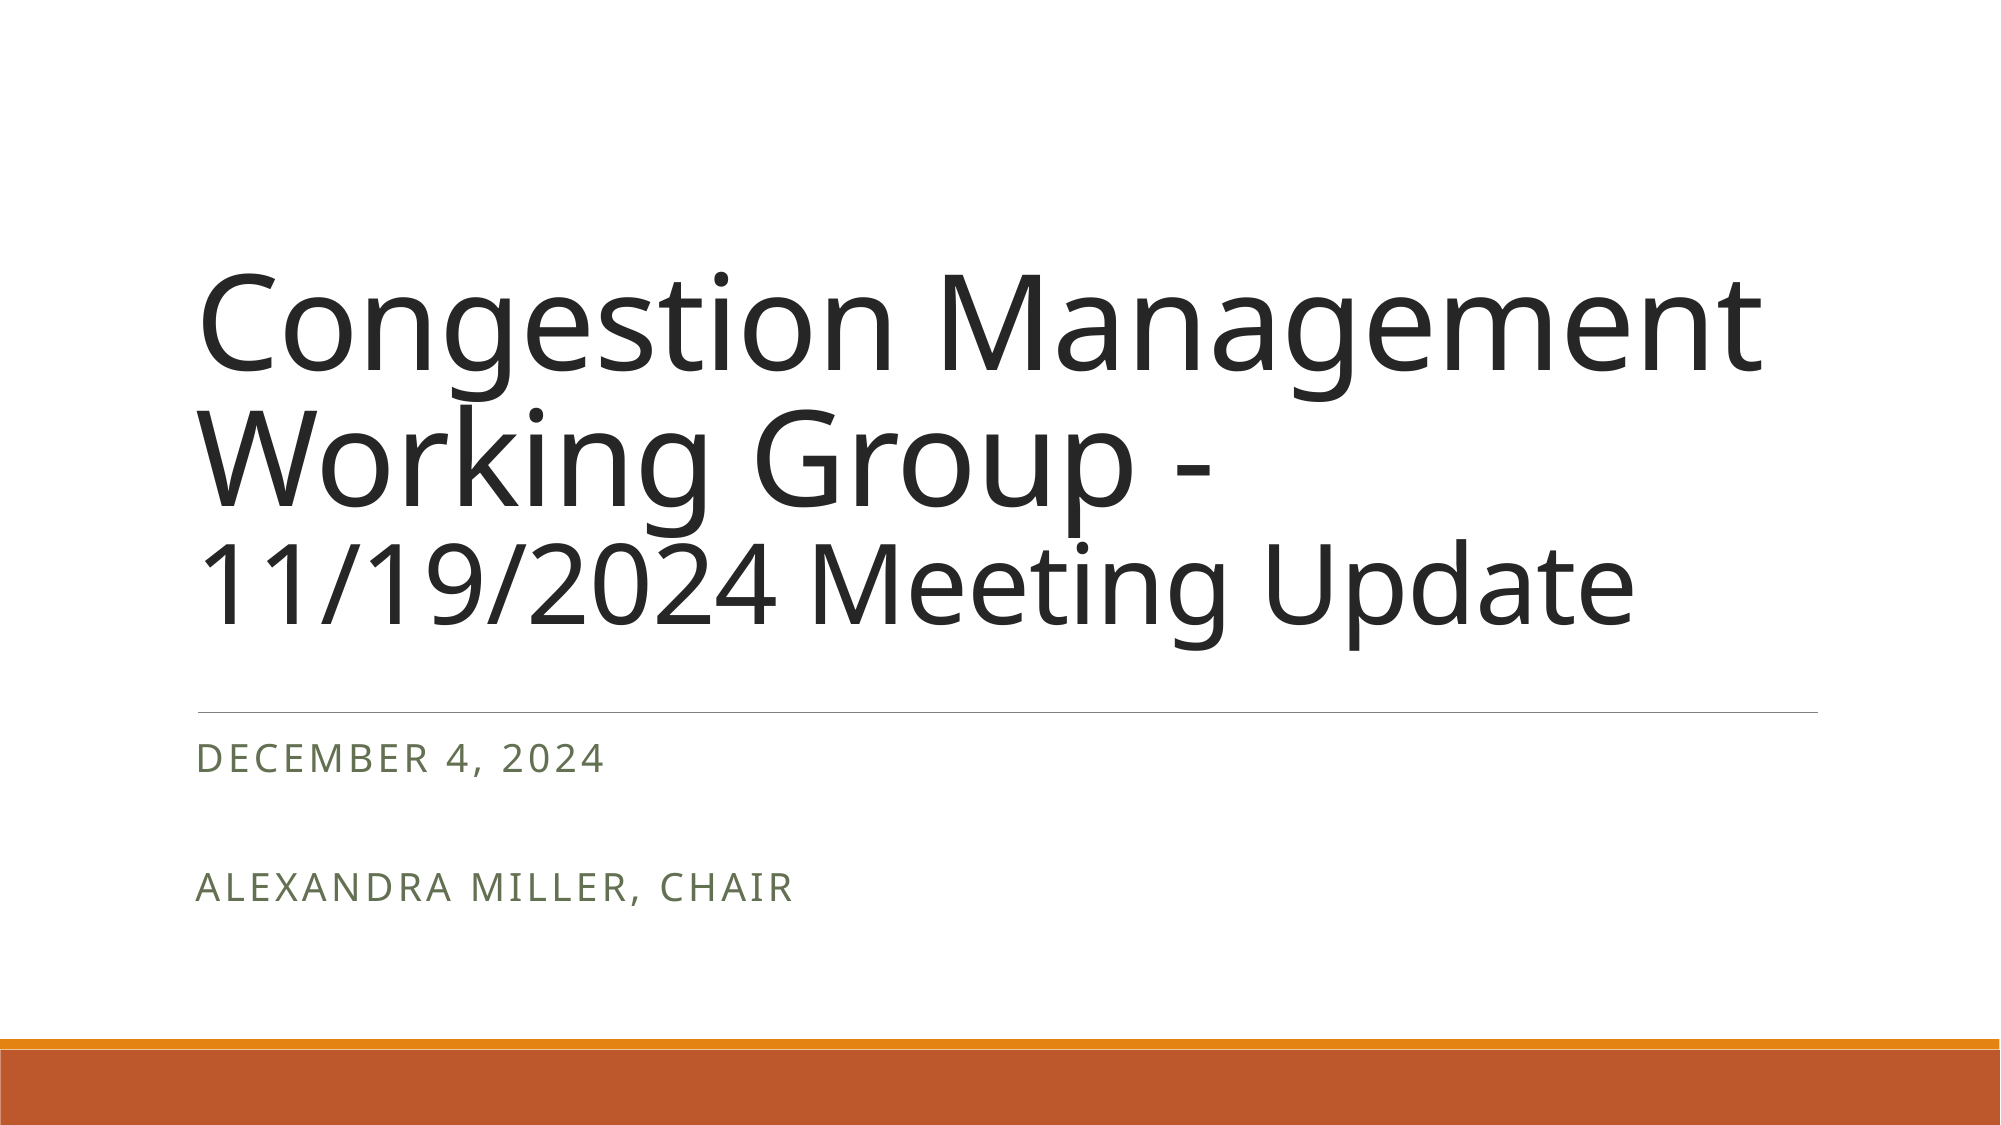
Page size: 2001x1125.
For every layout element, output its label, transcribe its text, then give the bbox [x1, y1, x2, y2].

title Congestion Management Working Group - 11/19/2024 Meeting Update [180, 124, 1830, 655]
subtitle december 4, 2024 Alexandra miller, chair [180, 730, 1831, 919]
